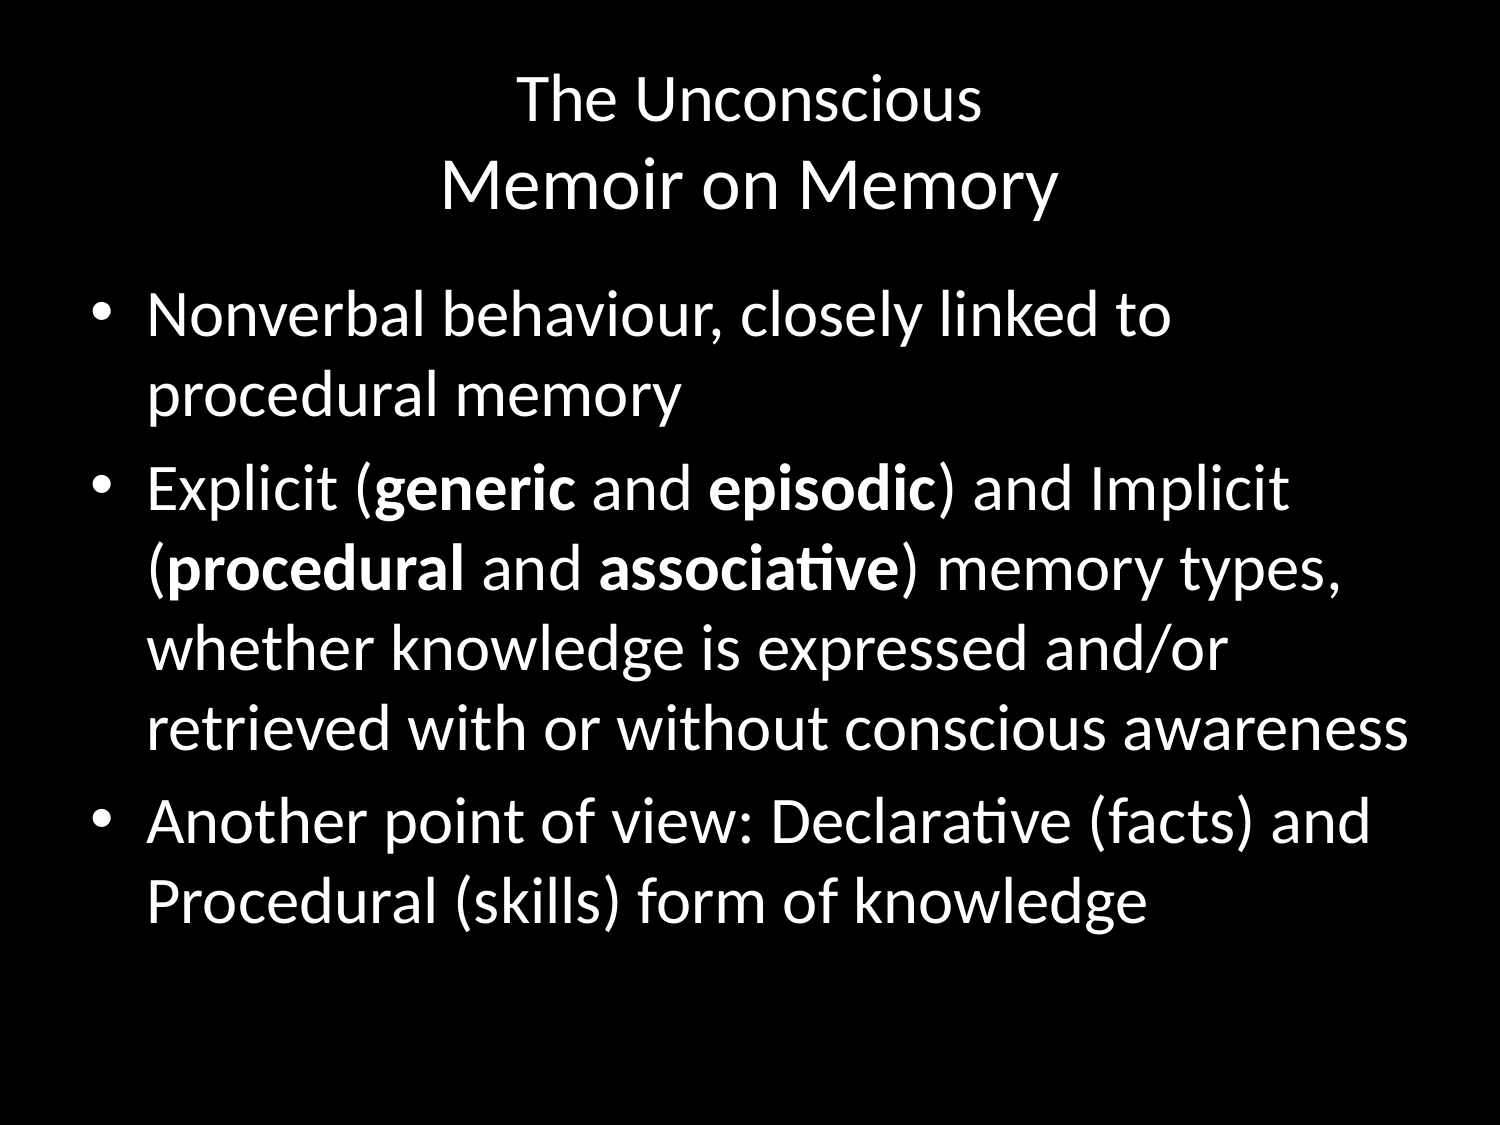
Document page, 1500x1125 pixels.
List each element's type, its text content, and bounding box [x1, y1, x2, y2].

list Nonverbal behaviour, closely linked to procedural memory Explicit (generic and episodic) and Implicit (procedural and associative) memory types, whether knowledge is expressed and/or retrieved with or without conscious awareness Another point of view: Declarative (facts) and Procedural (skills) form of knowledge [75, 262, 1425, 1005]
title The Unconscious Memoir on Memory [75, 45, 1425, 233]
